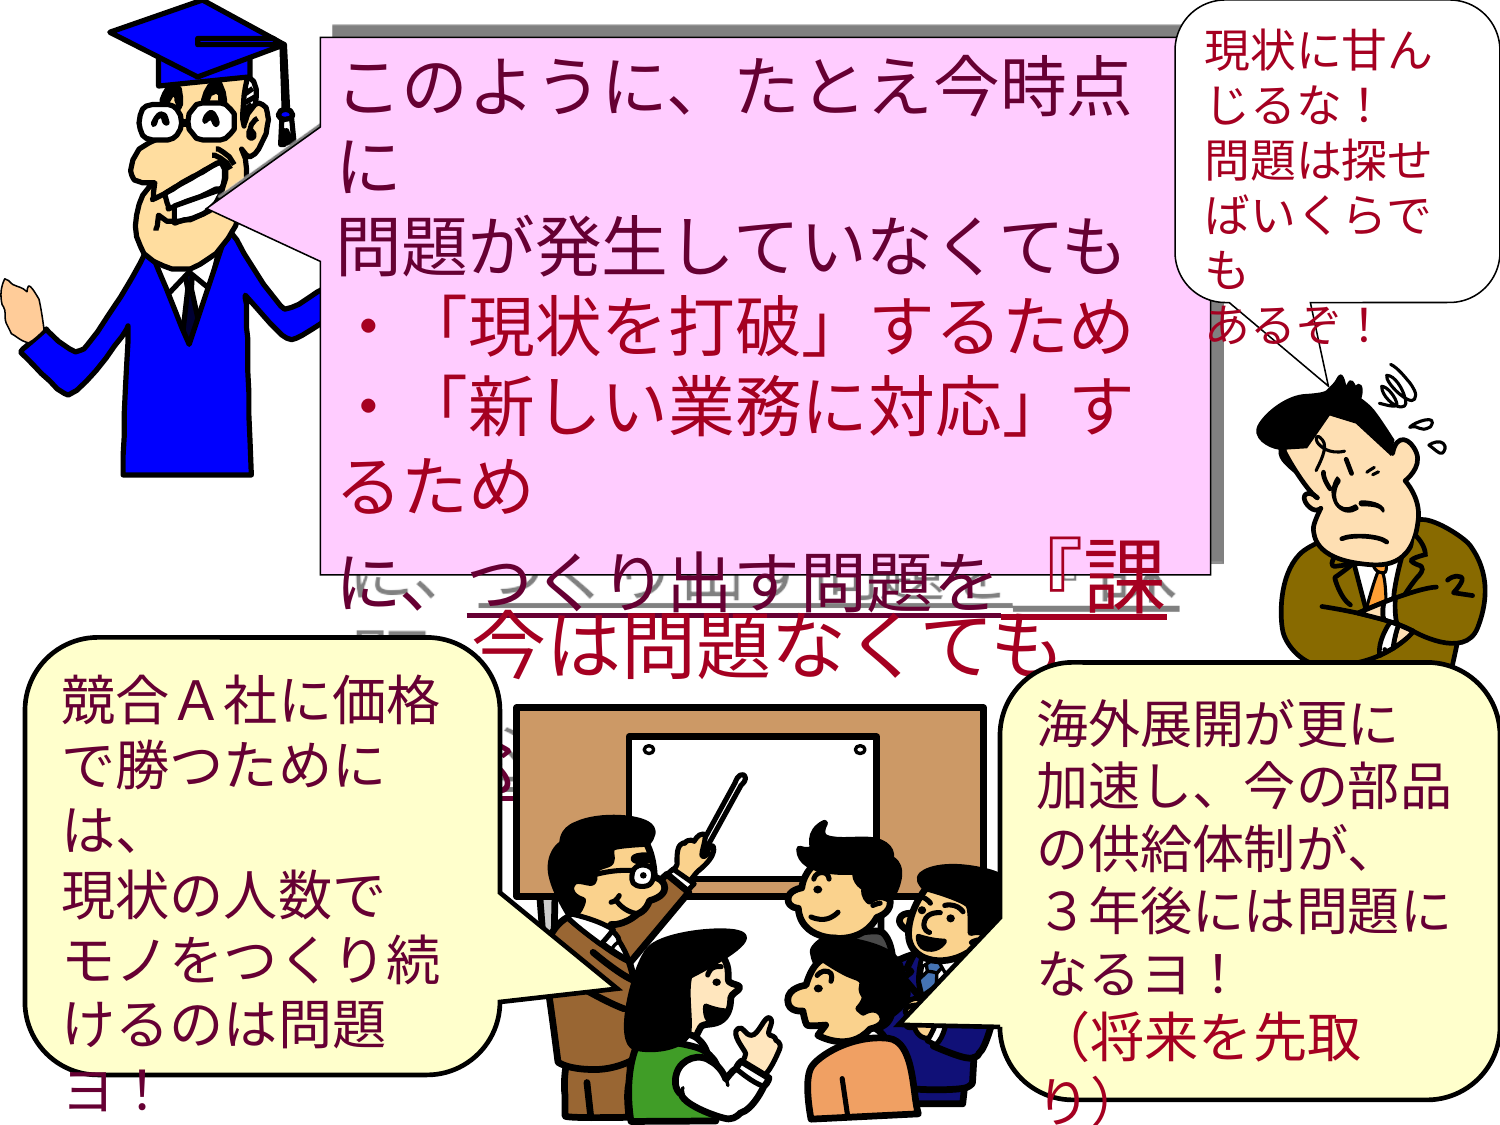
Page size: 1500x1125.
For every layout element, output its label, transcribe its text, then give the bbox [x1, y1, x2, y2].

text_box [0, 0, 387, 476]
picture [1247, 363, 1500, 670]
text_box 競合Ａ社に価格で勝つためには、 現状の人数で モノをつくり続けるのは問題ヨ！ （現状に甘えず） [24, 637, 394, 1075]
text_box 海外展開が更に 加速し、今の部品の供給体制が、 ３年後には問題になるヨ！ （将来を先取り） [1141, 662, 1500, 1100]
text_box このように、たとえ今時点に 問題が発生していなくても ・「現状を打破」するため ・「新しい業務に対応」するため に、つくり出す問題を『課題』 と呼ぶ（『ありたい姿』を目指し） [320, 37, 1211, 575]
text_box 現状に甘んじるな！ 問題は探せばいくらでも あるぞ！ [1175, 0, 1500, 361]
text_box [399, 587, 1138, 1125]
